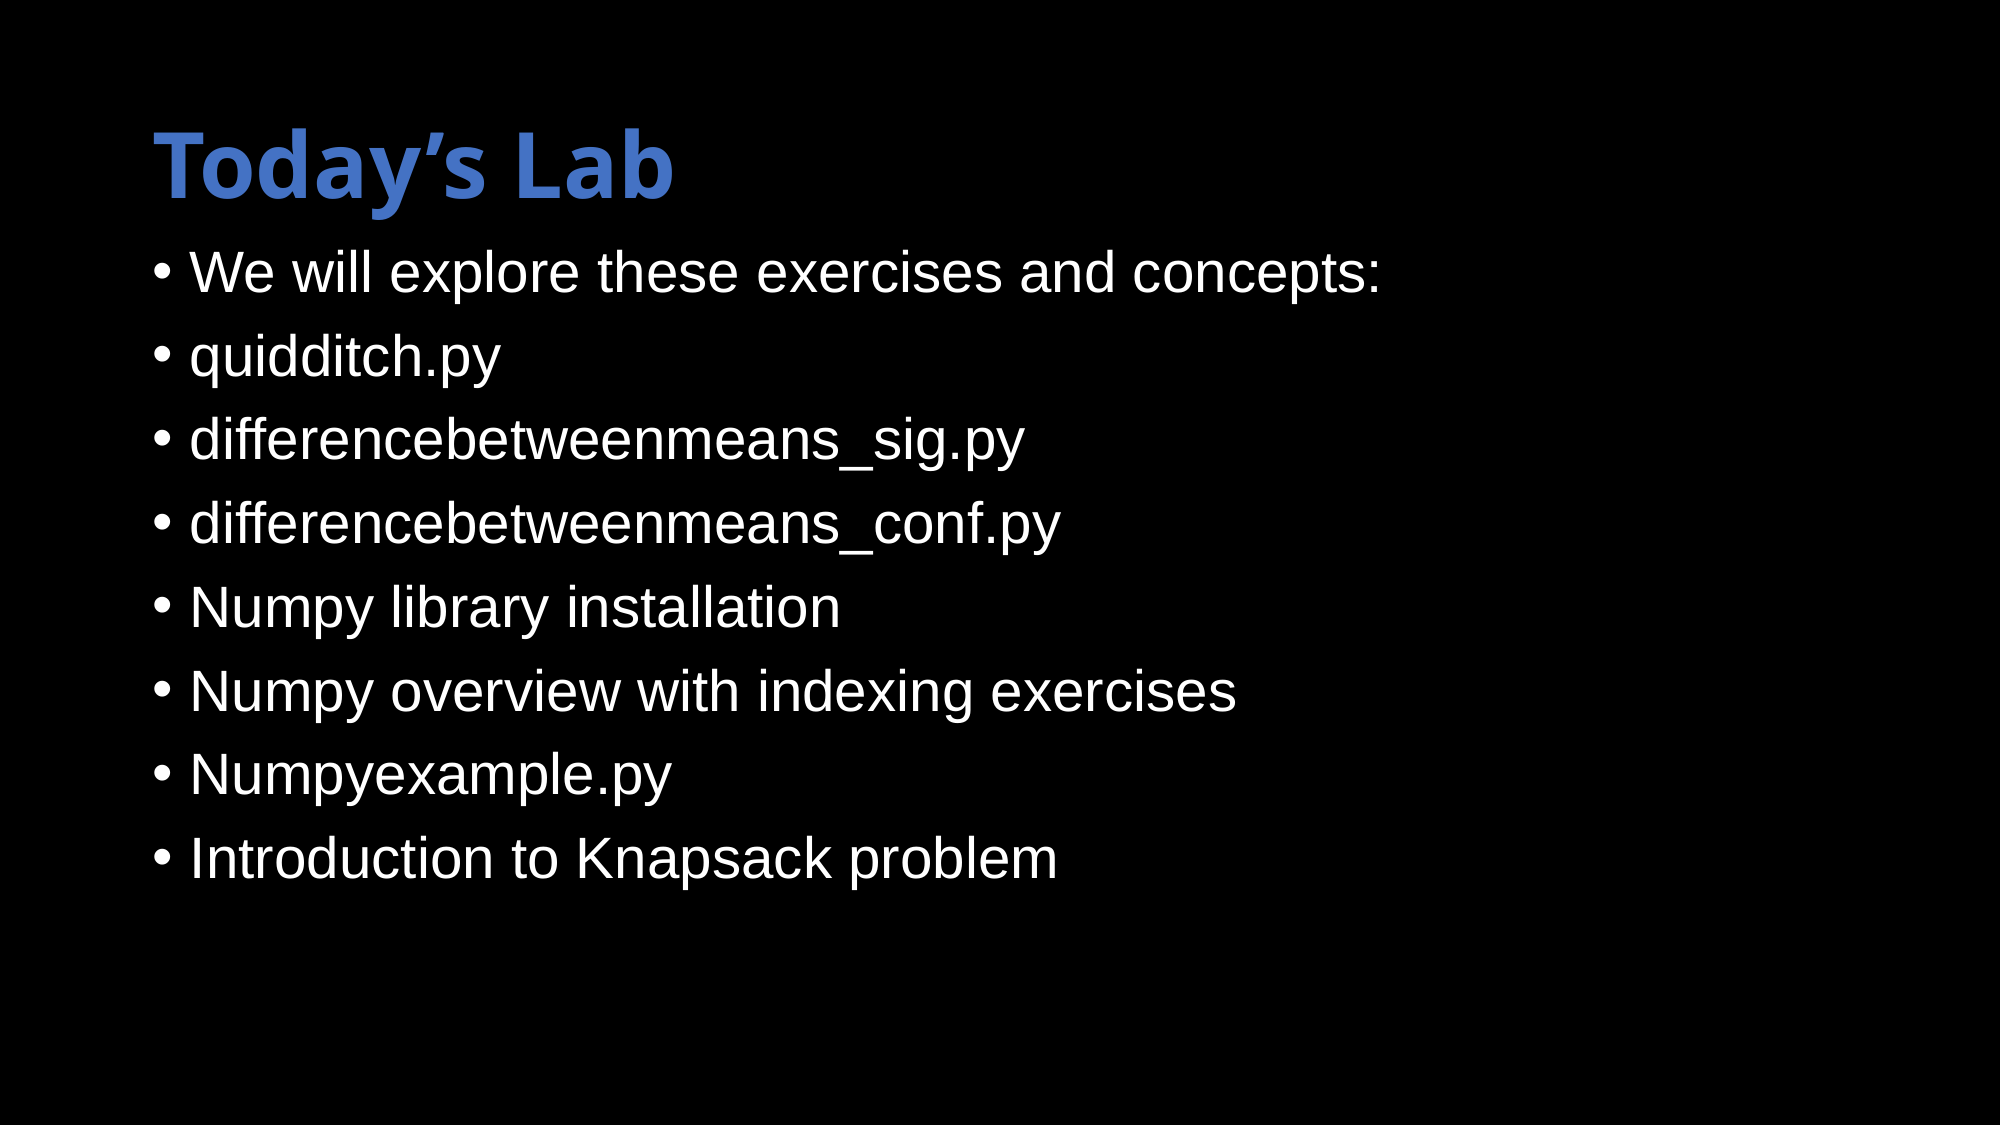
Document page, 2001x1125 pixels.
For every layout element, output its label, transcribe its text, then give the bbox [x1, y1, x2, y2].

list We will explore these exercises and concepts: quidditch.py differencebetweenmeans_sig.py differencebetweenmeans_conf.py Numpy library installation Numpy overview with indexing exercises Numpyexample.py Introduction to Knapsack problem [137, 234, 1863, 1083]
title Today’s Lab [137, 59, 1863, 234]
